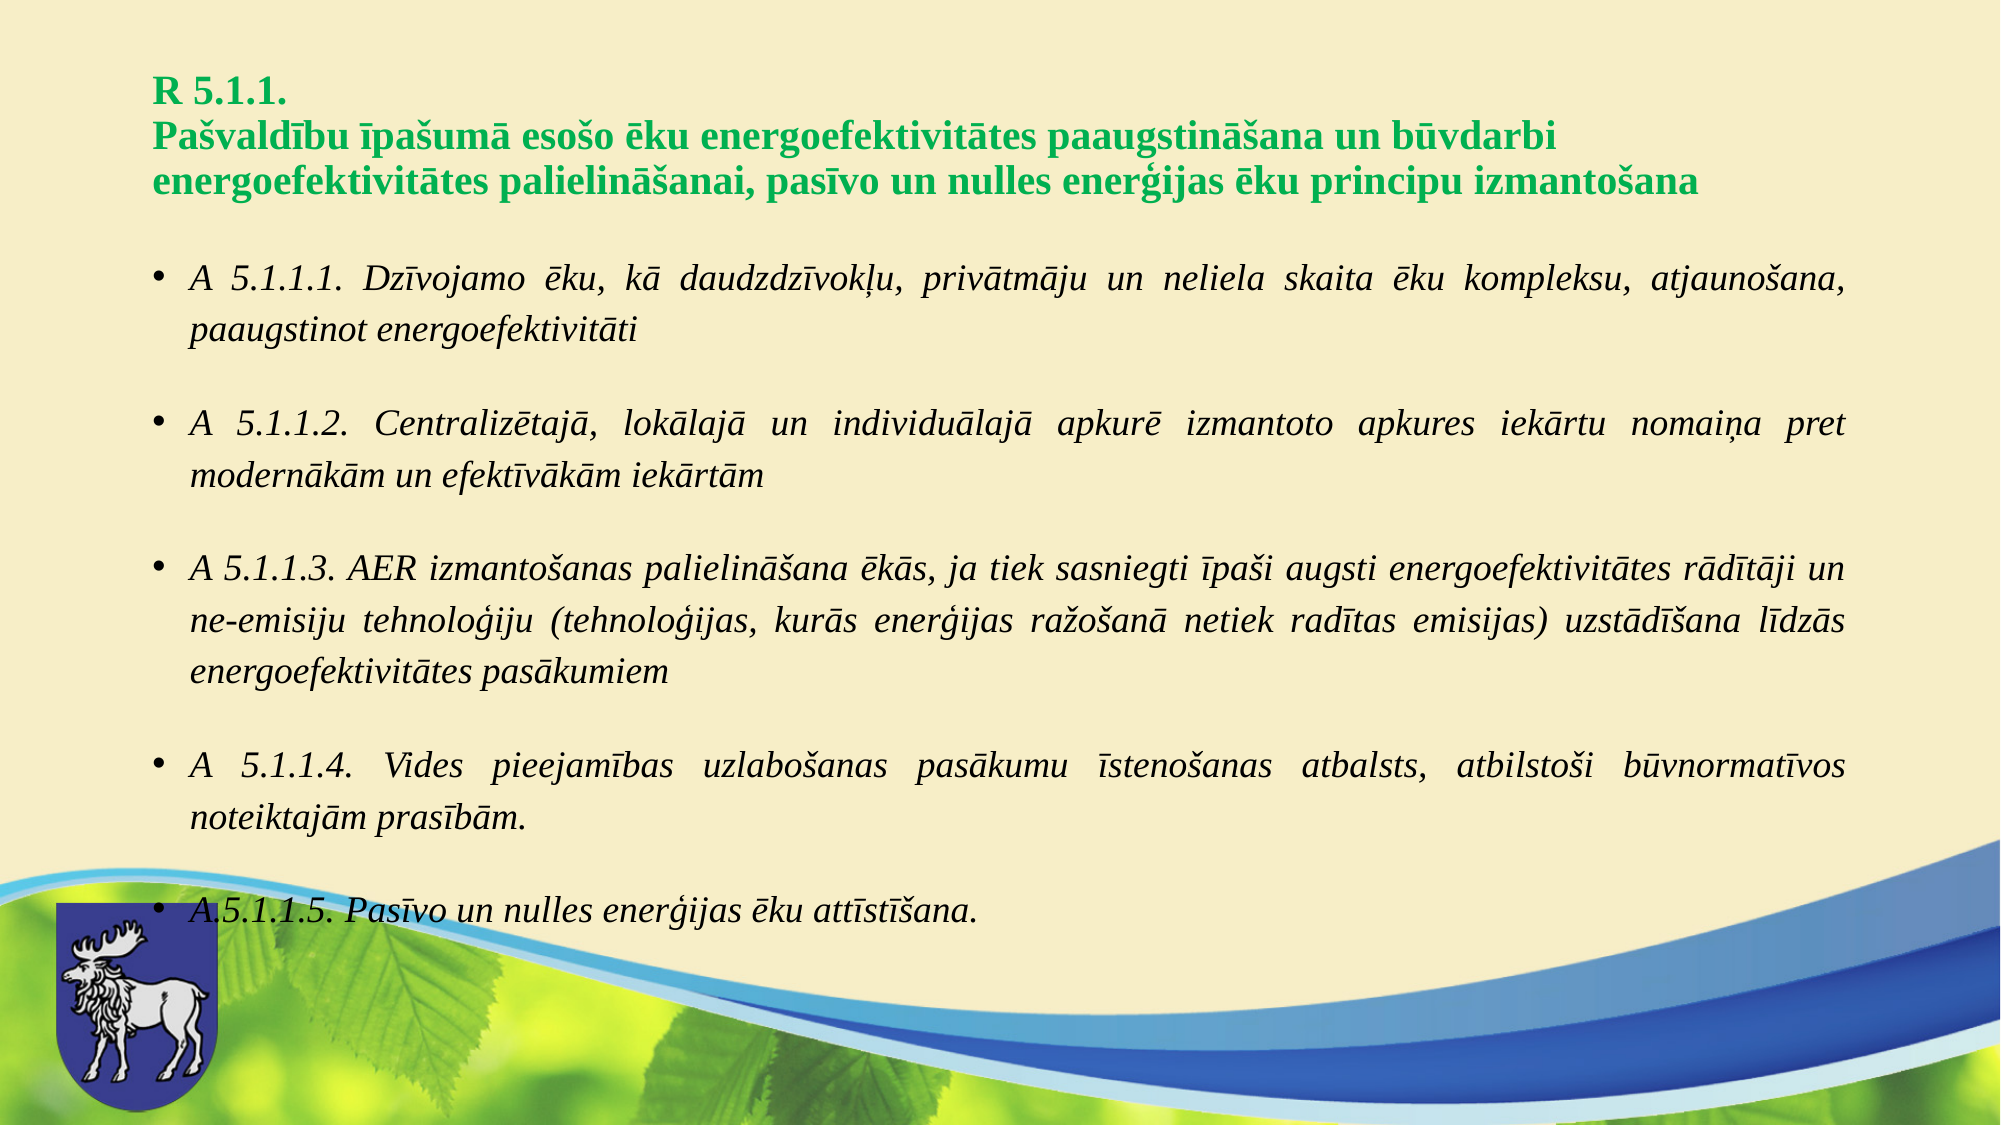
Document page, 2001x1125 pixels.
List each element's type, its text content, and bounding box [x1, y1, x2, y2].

picture [0, 0, 2001, 1125]
list A 5.1.1.1. Dzīvojamo ēku, kā daudzdzīvokļu, privātmāju un neliela skaita ēku kompleksu, atjaunošana, paaugstinot energoefektivitāti A 5.1.1.2. Centralizētajā, lokālajā un individuālajā apkurē izmantoto apkures iekārtu nomaiņa pret modernākām un efektīvākām iekārtām A 5.1.1.3. AER izmantošanas palielināšana ēkās, ja tiek sasniegti īpaši augsti energoefektivitātes rādītāji un ne-emisiju tehnoloģiju (tehnoloģijas, kurās enerģijas ražošanā netiek radītas emisijas) uzstādīšana līdzās energoefektivitātes pasākumiem A 5.1.1.4. Vides pieejamības uzlabošanas pasākumu īstenošanas atbalsts, atbilstoši būvnormatīvos noteiktajām prasībām. A.5.1.1.5. Pasīvo un nulles enerģijas ēku attīstīšana. [137, 238, 1863, 953]
title R 5.1.1. Pašvaldību īpašumā esošo ēku energoefektivitātes paaugstināšana un būvdarbi energoefektivitātes palielināšanai, pasīvo un nulles enerģijas ēku principu izmantošana [137, 59, 1863, 238]
